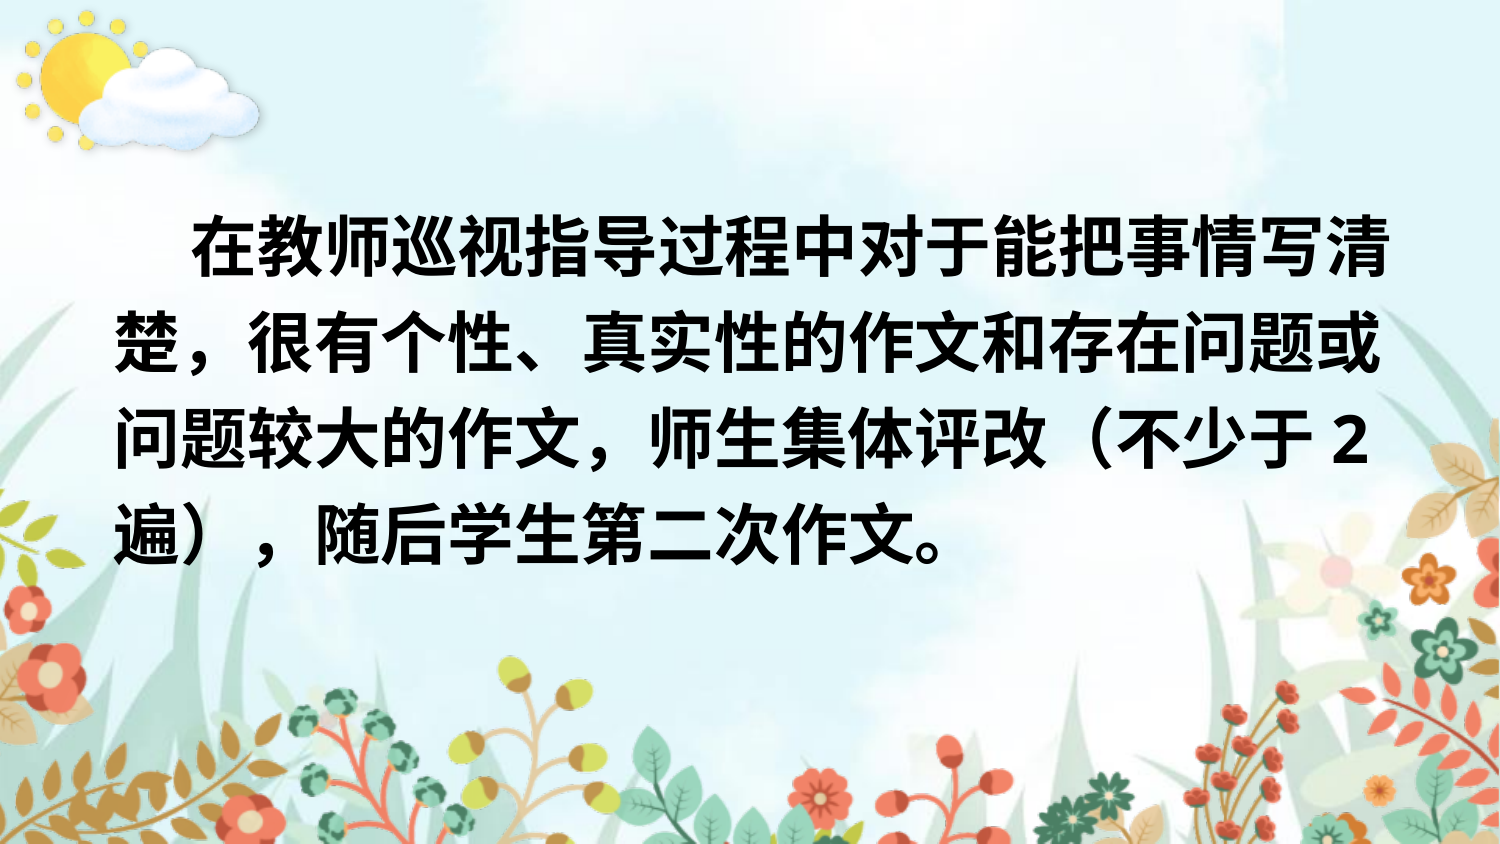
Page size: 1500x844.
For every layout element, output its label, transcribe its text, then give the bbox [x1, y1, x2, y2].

text_box 在教师巡视指导过程中对于能把事情写清楚，很有个性、真实性的作文和存在问题或问题较大的作文，师生集体评改（不少于2遍），随后学生第二次作文。 [99, 181, 1415, 581]
picture [0, 0, 1500, 844]
